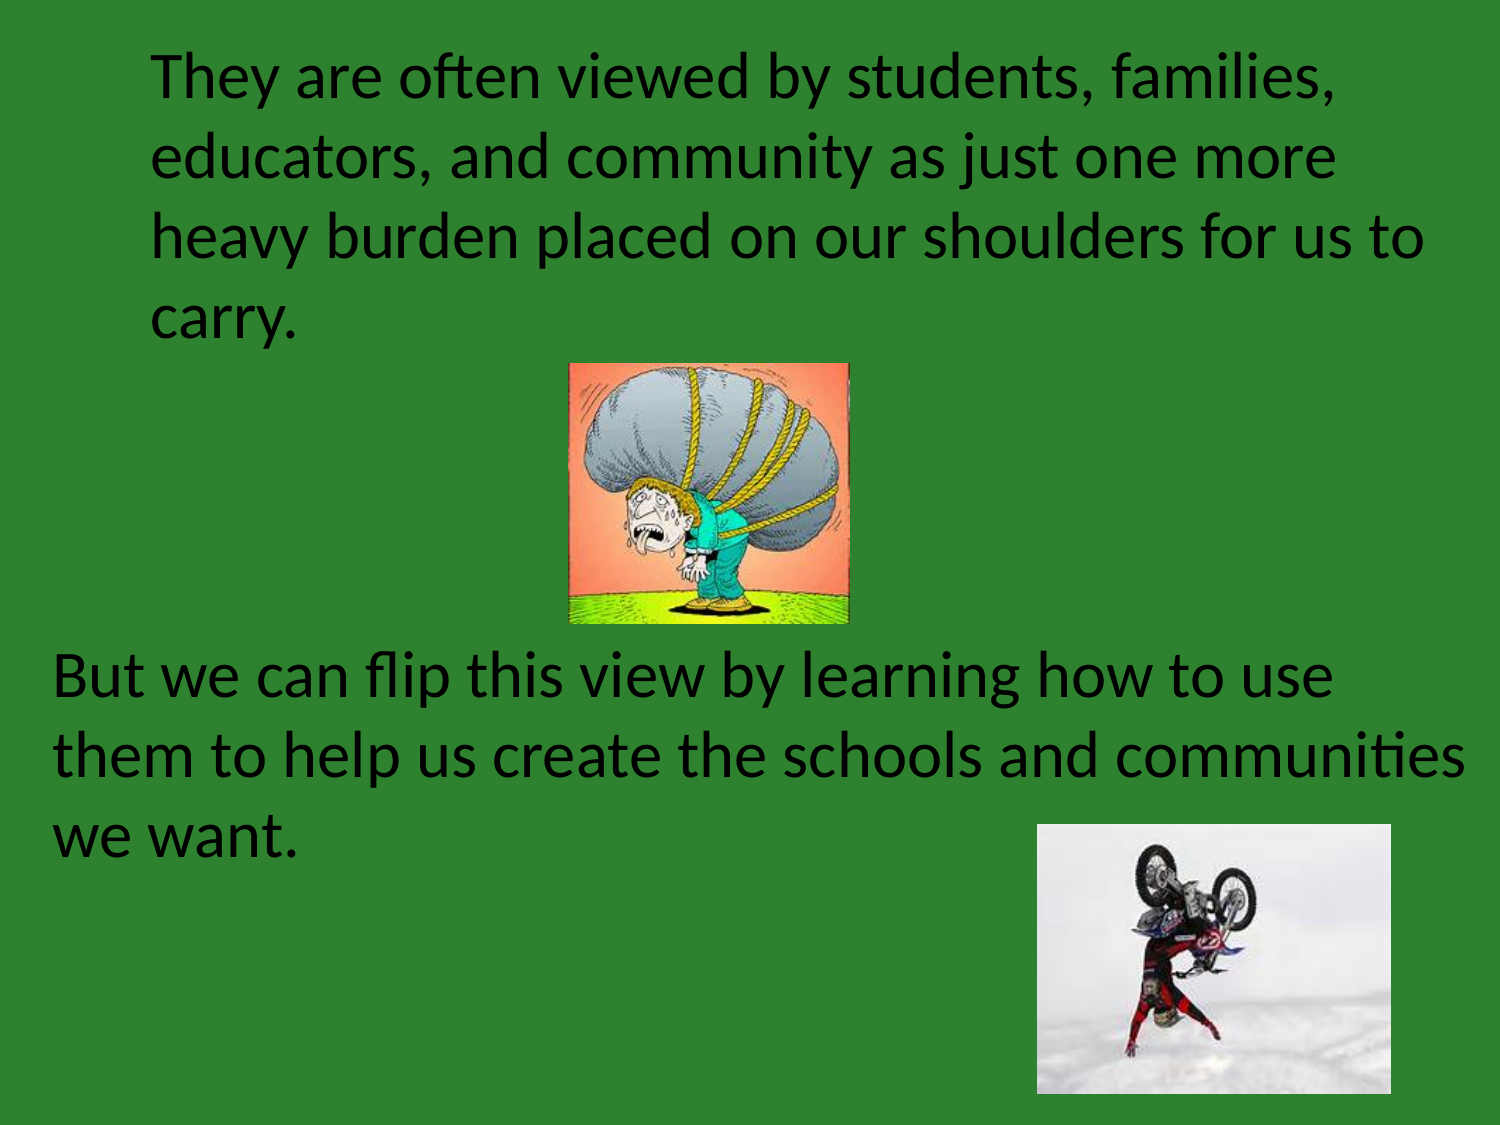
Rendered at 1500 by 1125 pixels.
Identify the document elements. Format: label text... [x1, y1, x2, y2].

text_box But we can flip this view by learning how to use them to help us create the schools and communities we want. [37, 623, 1488, 878]
picture [568, 362, 851, 624]
text_box They are often viewed by students, families, educators, and community as just one more heavy burden placed on our shoulders for us to carry. [135, 24, 1450, 360]
picture [1037, 824, 1391, 1094]
